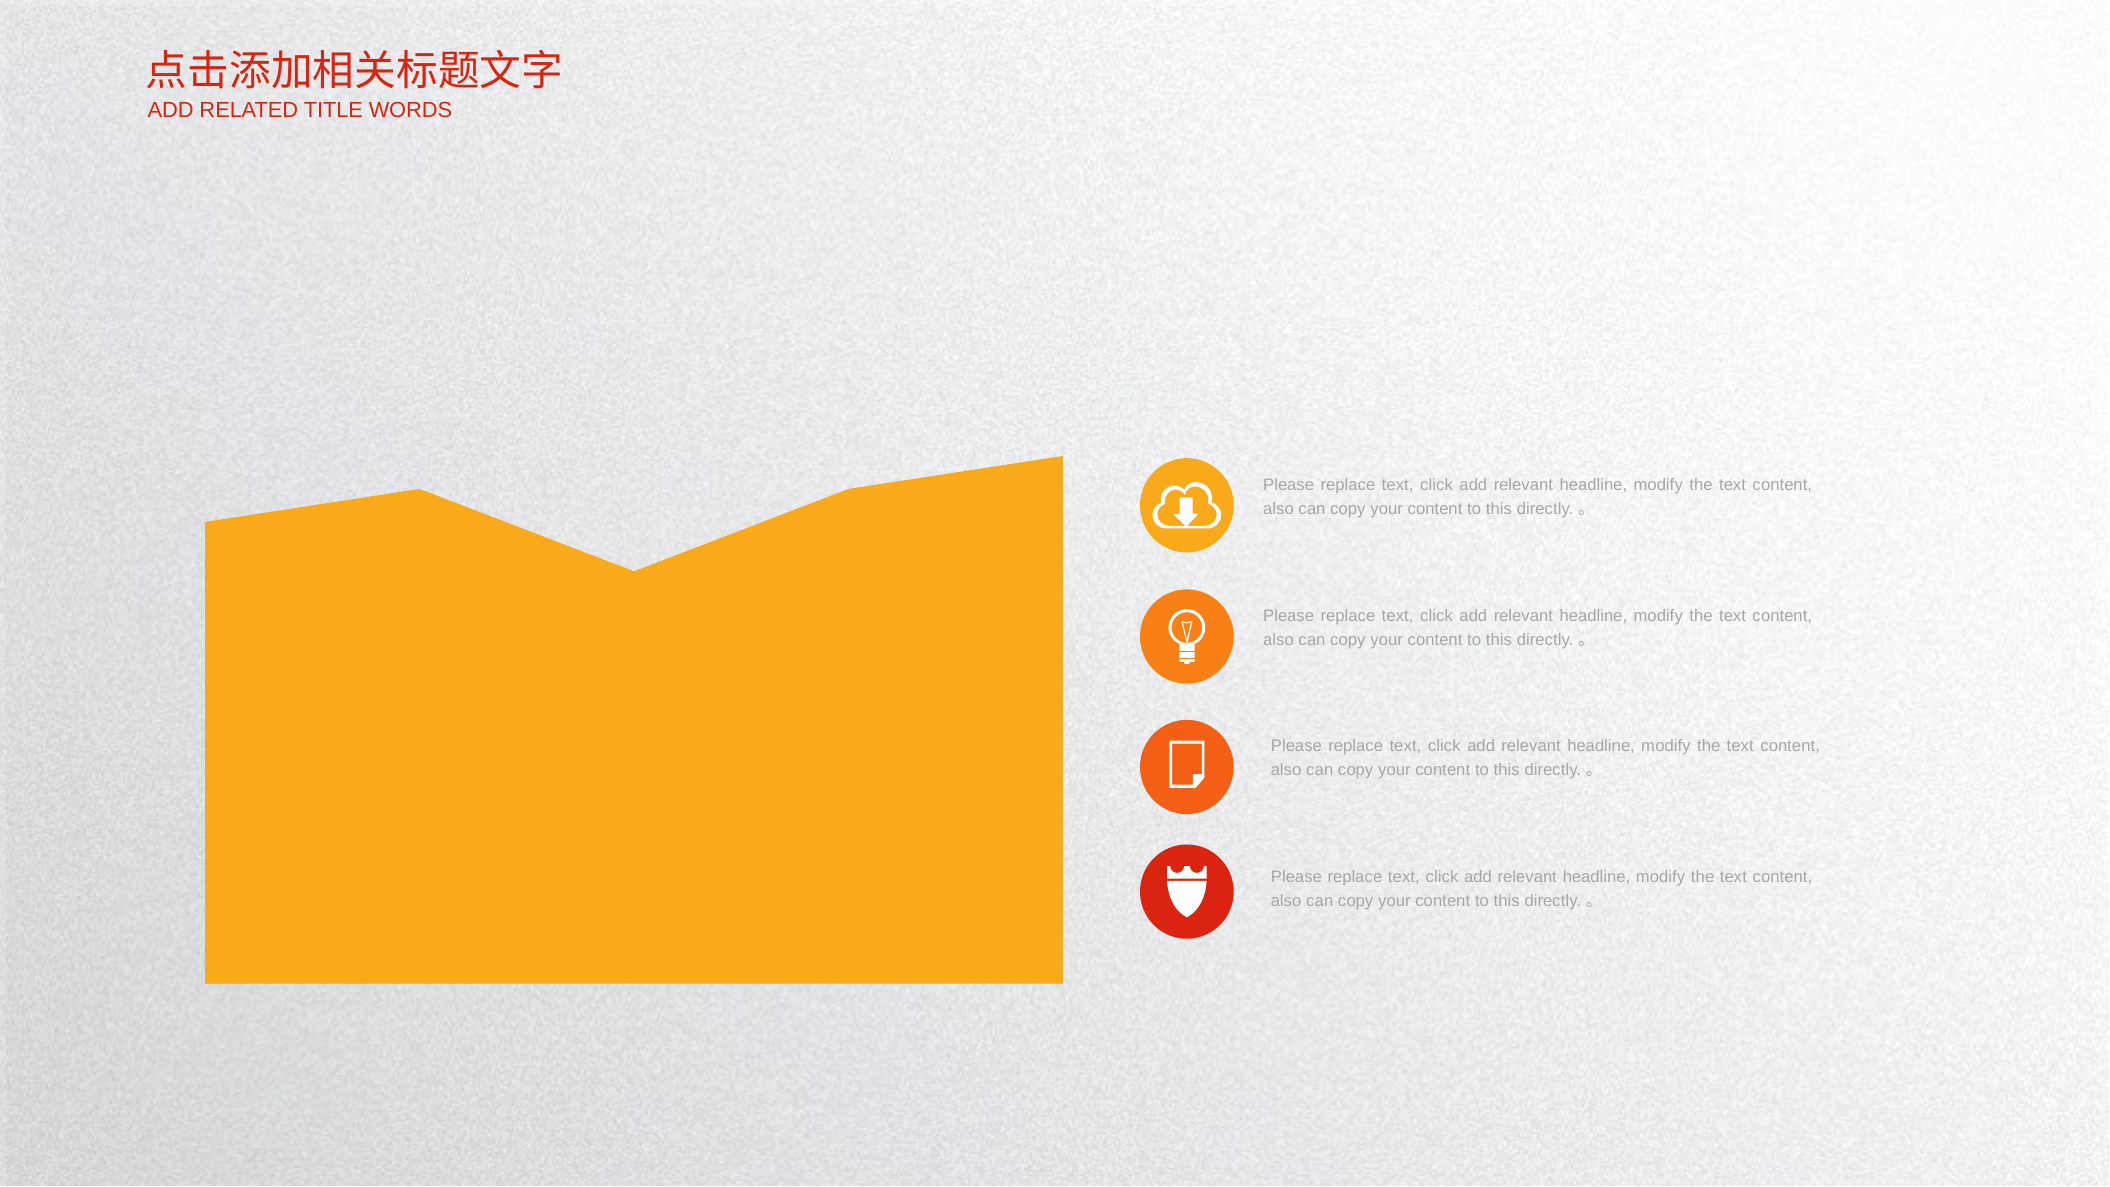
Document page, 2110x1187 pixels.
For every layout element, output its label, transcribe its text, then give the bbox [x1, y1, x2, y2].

text_box [1138, 588, 1235, 685]
text_box Please replace text, click add relevant headline, modify the text content, also can copy your content to this directly.。 [1255, 466, 1822, 522]
text_box Please replace text, click add relevant headline, modify the text content, also can copy your content to this directly.。 [1255, 596, 1822, 653]
text_box [1169, 740, 1205, 788]
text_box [1168, 609, 1206, 664]
chart [187, 394, 1081, 996]
text_box Please replace text, click add relevant headline, modify the text content, also can copy your content to this directly.。 [1262, 727, 1829, 783]
text_box 点击添加相关标题文字 [145, 43, 564, 95]
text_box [1167, 865, 1207, 918]
text_box ADD RELATED TITLE WORDS [147, 96, 453, 123]
picture [0, 0, 2110, 1186]
text_box [1138, 843, 1235, 940]
text_box Please replace text, click add relevant headline, modify the text content, also can copy your content to this directly.。 [1262, 857, 1822, 914]
text_box [1152, 482, 1222, 529]
text_box [1138, 457, 1235, 554]
text_box [1138, 718, 1235, 816]
